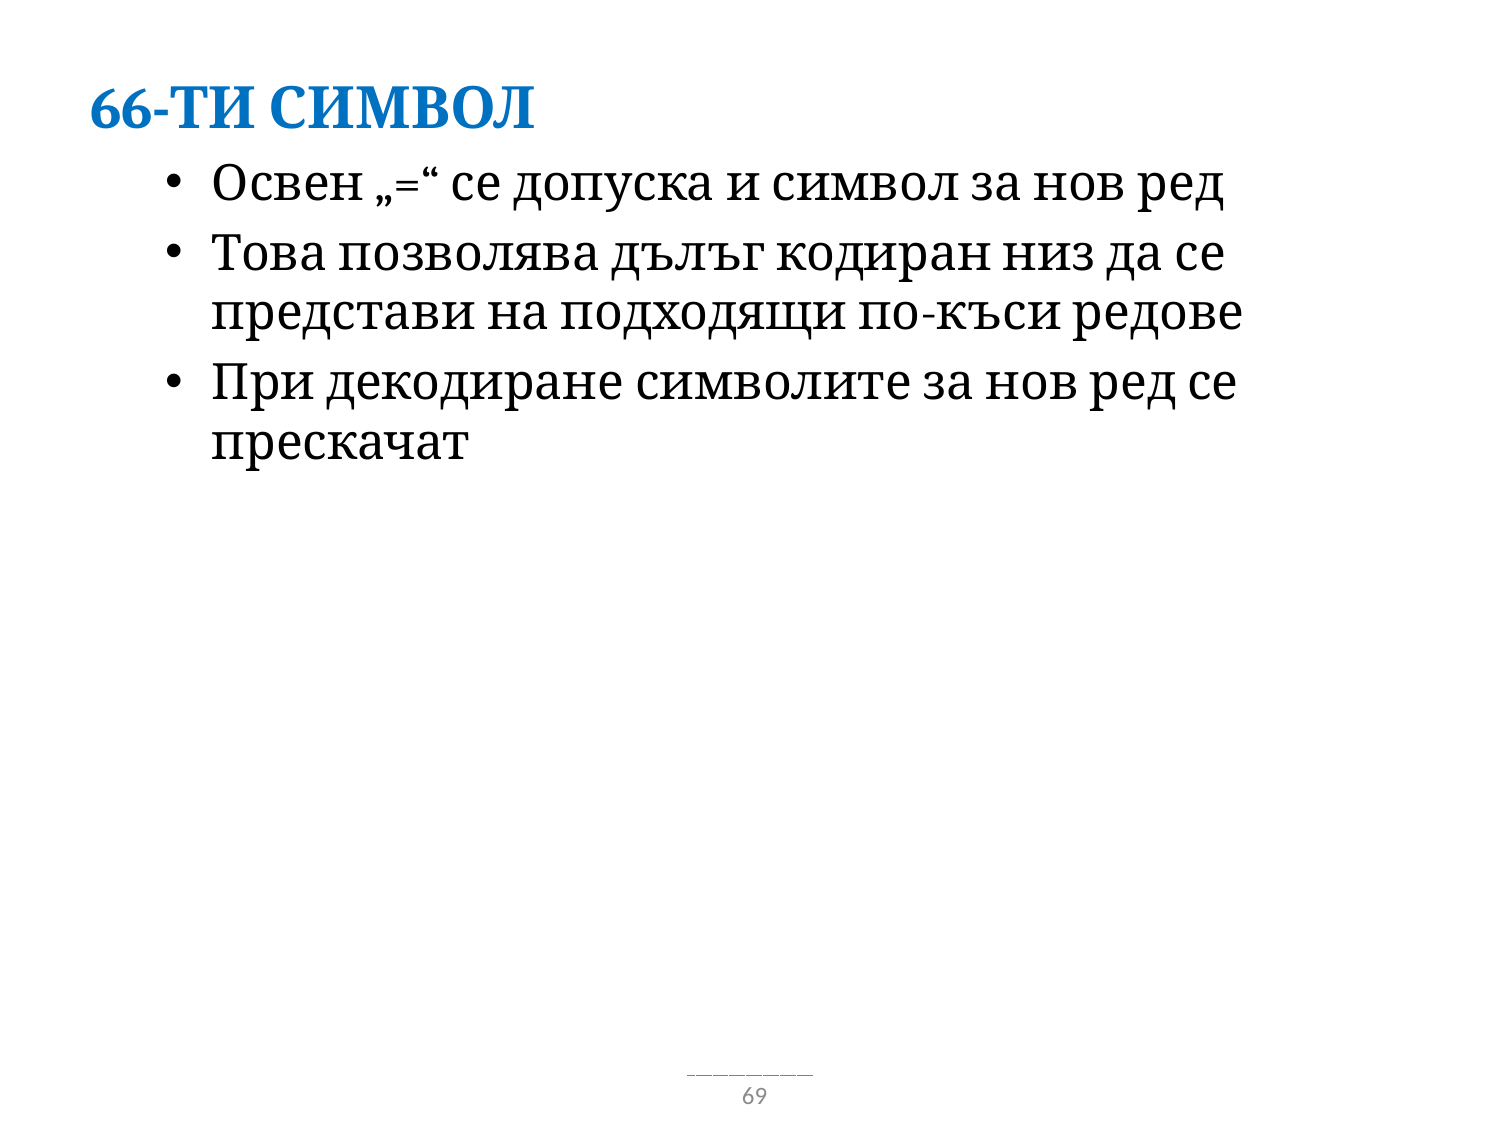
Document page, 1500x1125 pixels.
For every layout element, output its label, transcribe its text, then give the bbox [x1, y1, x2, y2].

list 66-ти символ Освен „=“ се допуска и символ за нов ред Това позволява дълъг кодиран низ да се представи на подходящи по-къси редове При декодиране символите за нов ред се прескачат [75, 62, 1450, 1063]
slide_number 69 [579, 1065, 930, 1125]
